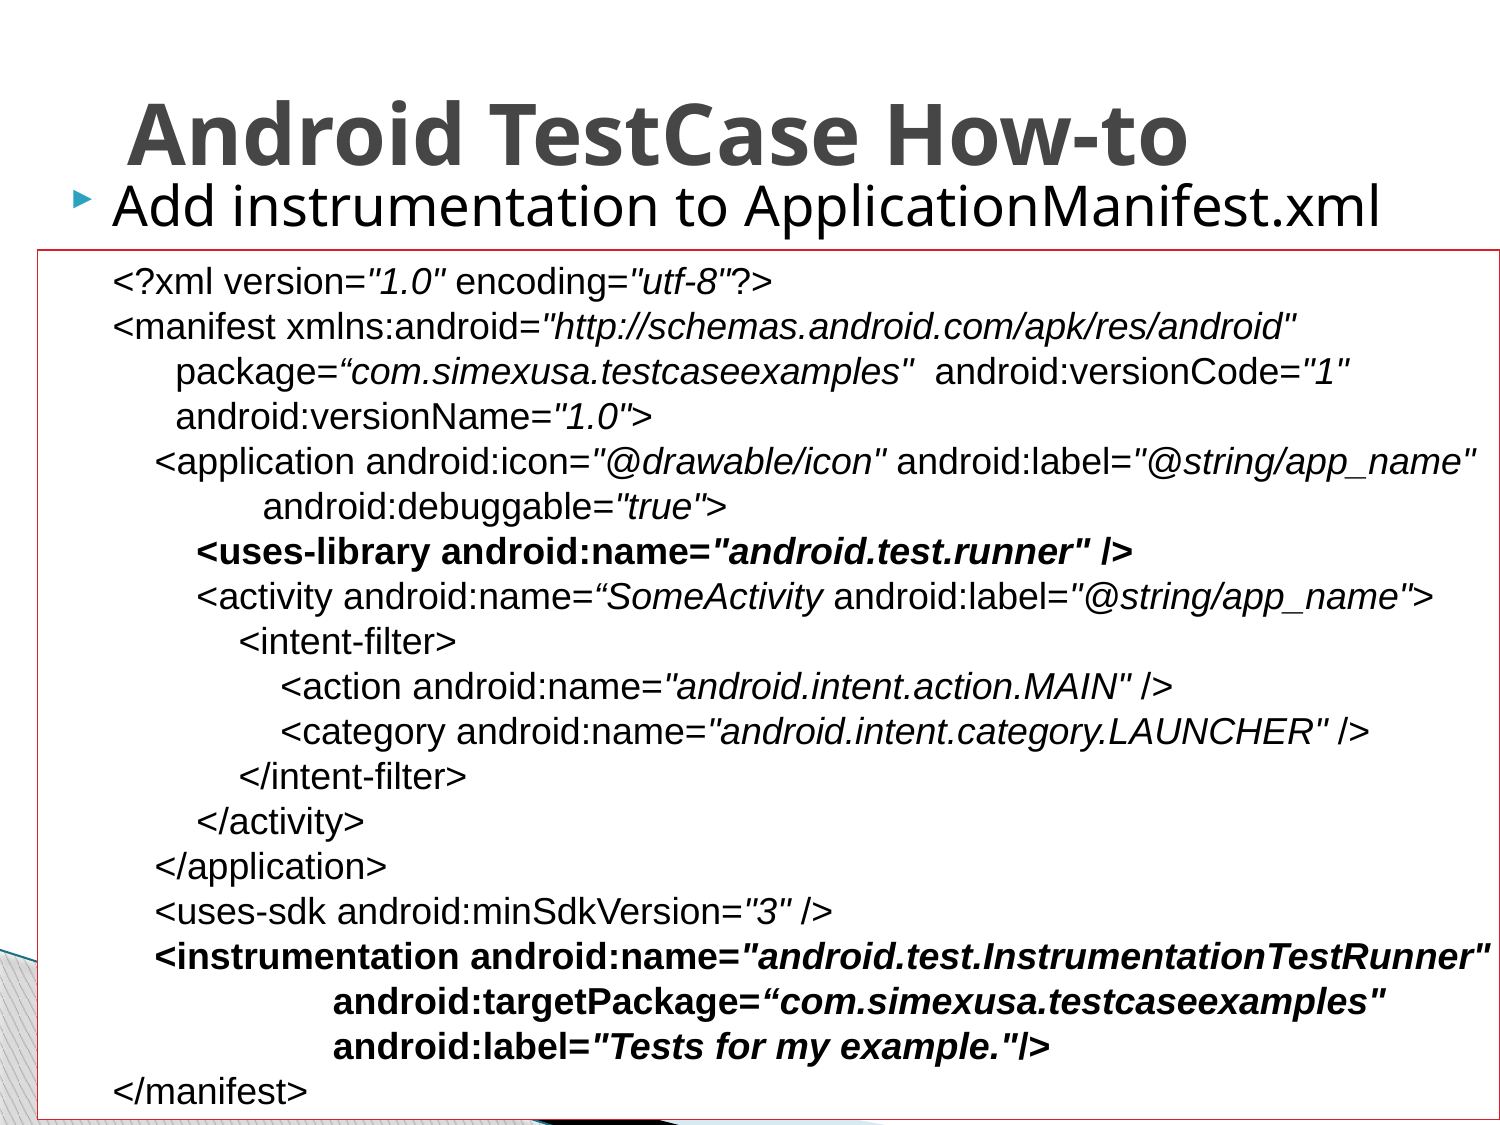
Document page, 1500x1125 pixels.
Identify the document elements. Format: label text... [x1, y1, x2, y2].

title Android TestCase How-to [112, 37, 1388, 162]
text_box <?xml version="1.0" encoding="utf-8"?> <manifest xmlns:android="http://schemas.android.com/apk/res/android" package=“com.simexusa.testcaseexamples" android:versionCode="1" android:versionName="1.0"> <application android:icon="@drawable/icon" android:label="@string/app_name" android:debuggable="true"> <uses-library android:name="android.test.runner" /> <activity android:name=“SomeActivity android:label="@string/app_name"> <intent-filter> <action android:name="android.intent.action.MAIN" /> <category android:name="android.intent.category.LAUNCHER" /> </intent-filter> </activity> </application> <uses-sdk android:minSdkVersion="3" /> <instrumentation android:name="android.test.InstrumentationTestRunner" android:targetPackage=“com.simexusa.testcaseexamples" android:label="Tests for my example."/> </manifest> [37, 249, 1500, 1120]
list Add instrumentation to ApplicationManifest.xml [37, 162, 1500, 249]
